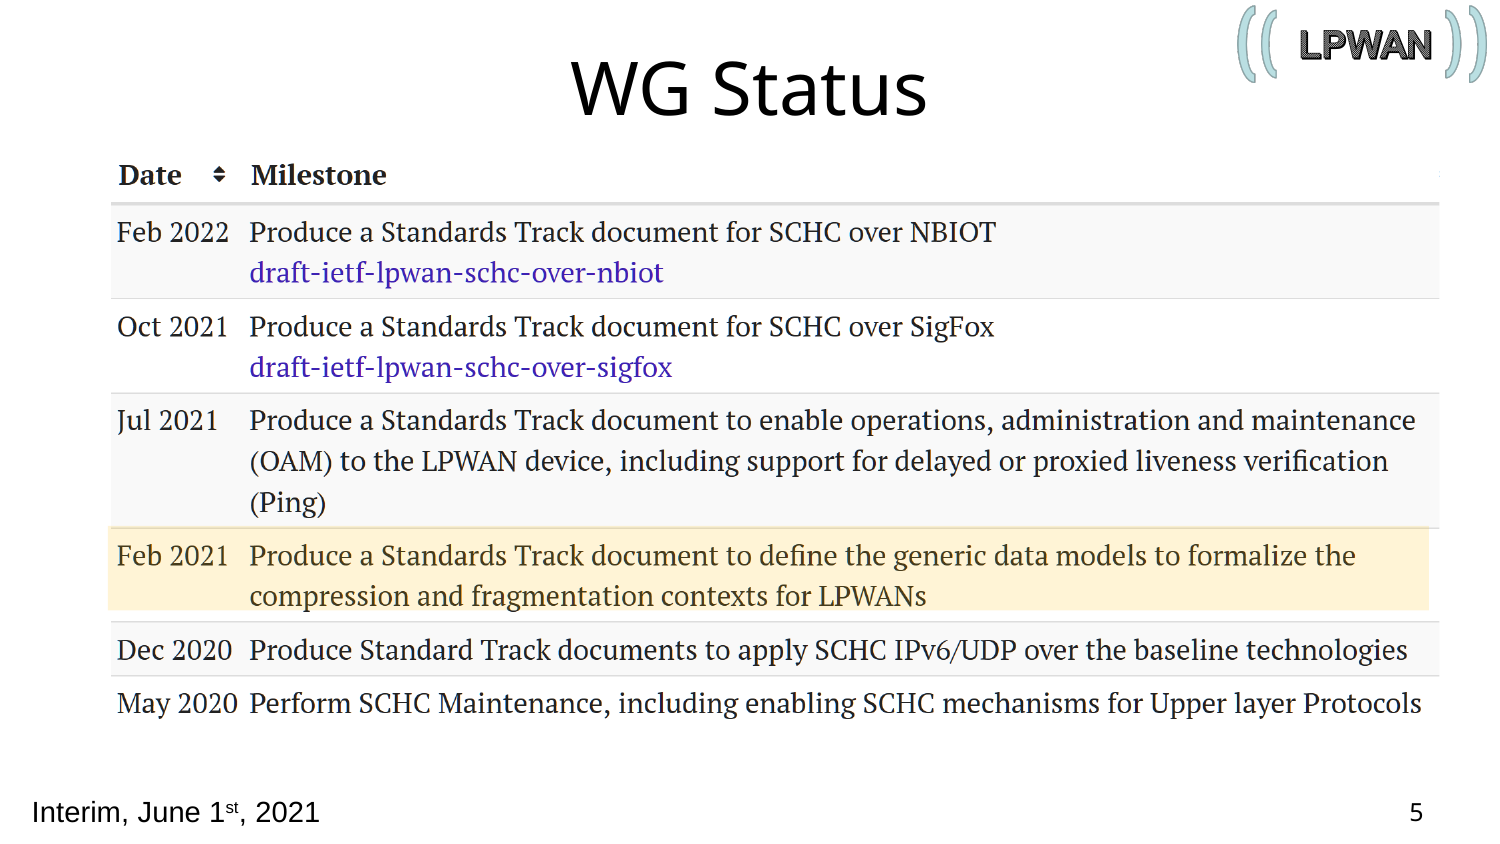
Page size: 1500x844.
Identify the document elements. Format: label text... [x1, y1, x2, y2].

title WG Status [75, 33, 1425, 139]
slide_number 5 [1358, 791, 1439, 837]
picture [93, 140, 1440, 771]
picture [1237, 5, 1487, 83]
